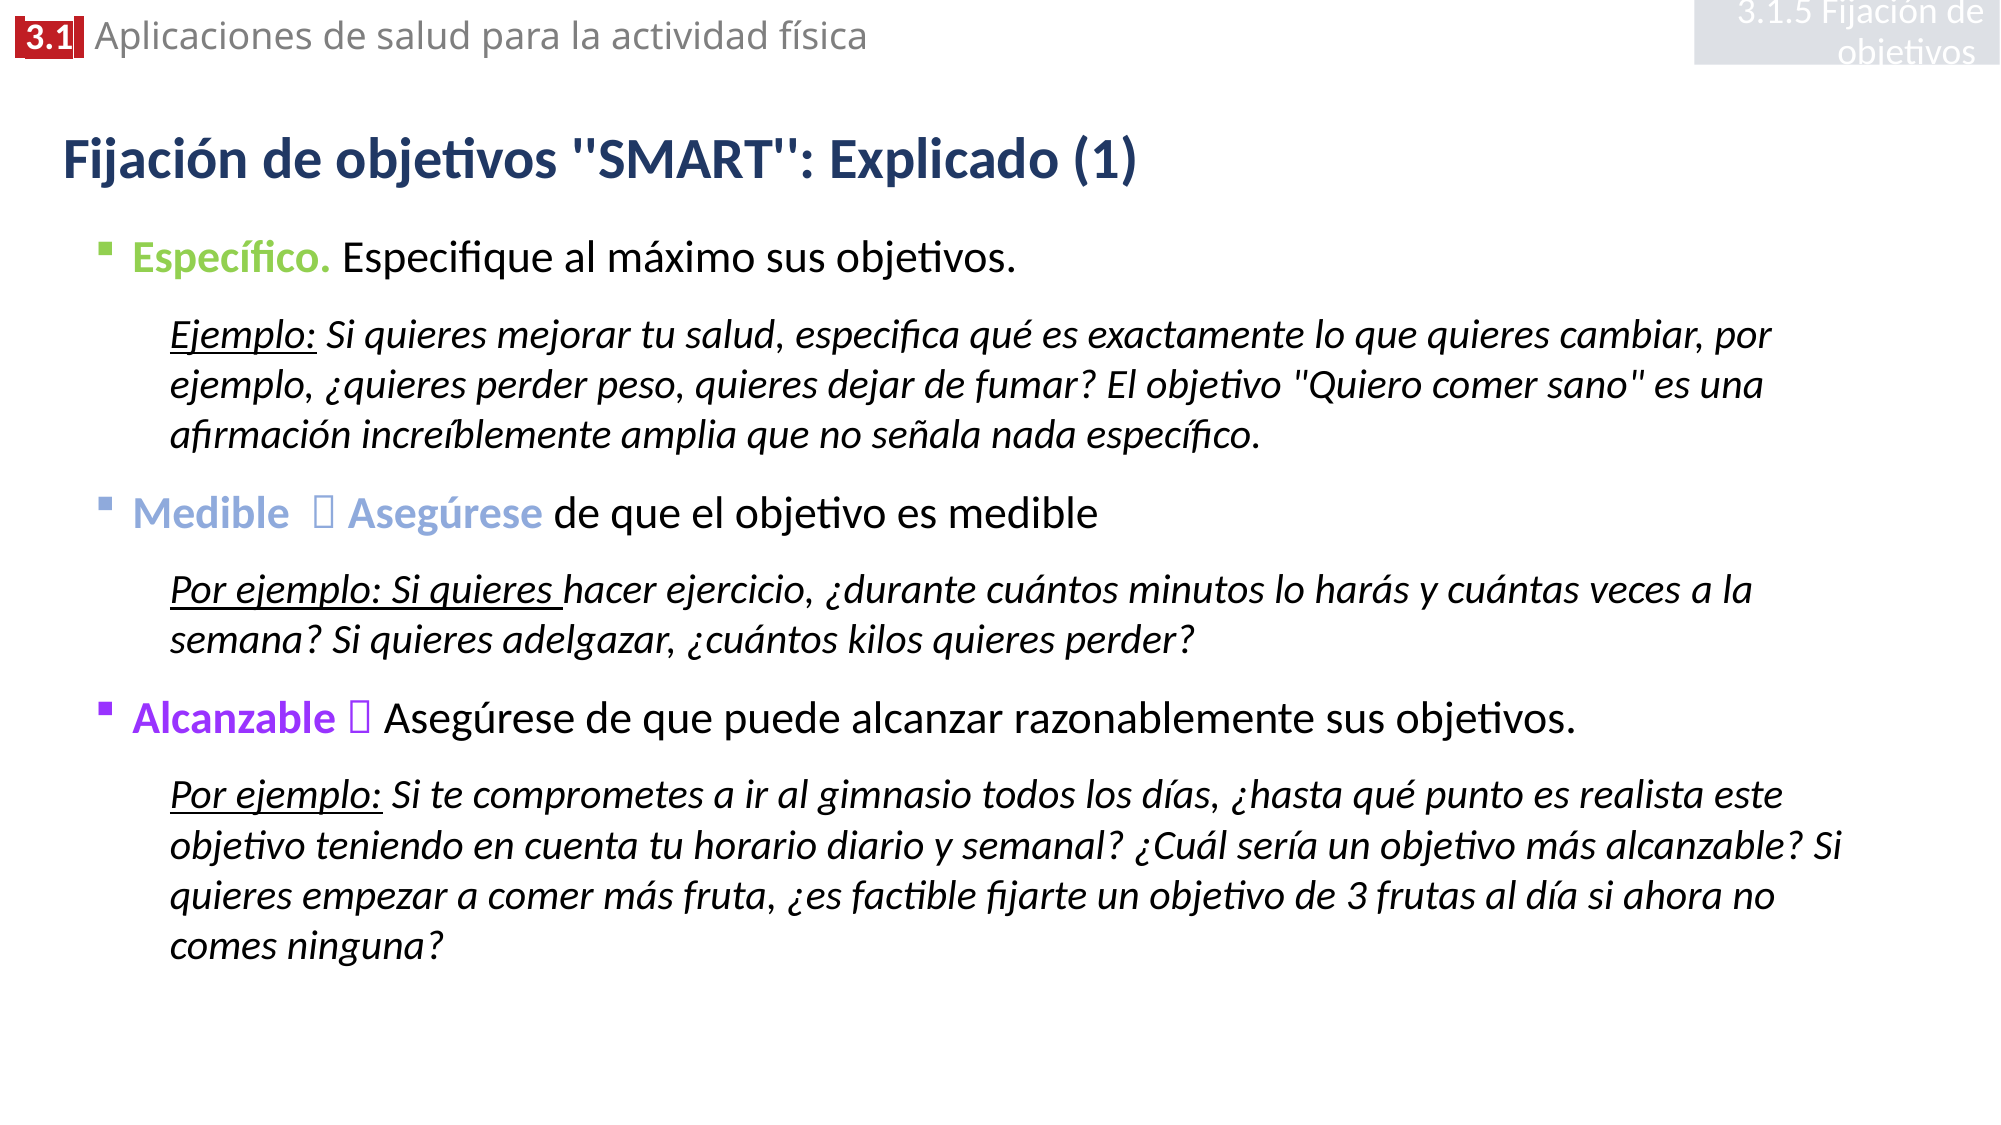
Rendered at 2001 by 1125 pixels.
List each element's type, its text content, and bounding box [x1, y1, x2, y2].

list Específico. Especifique al máximo sus objetivos. Ejemplo: Si quieres mejorar tu salud, especifica qué es exactamente lo que quieres cambiar, por ejemplo, ¿quieres perder peso, quieres dejar de fumar? El objetivo "Quiero comer sano" es una afirmación increíblemente amplia que no señala nada específico. Medible  Asegúrese de que el objetivo es medible Por ejemplo: Si quieres hacer ejercicio, ¿durante cuántos minutos lo harás y cuántas veces a la semana? Si quieres adelgazar, ¿cuántos kilos quieres perder? Alcanzable  Asegúrese de que puede alcanzar razonablemente sus objetivos. Por ejemplo: Si te comprometes a ir al gimnasio todos los días, ¿hasta qué punto es realista este objetivo teniendo en cuenta tu horario diario y semanal? ¿Cuál sería un objetivo más alcanzable? Si quieres empezar a comer más fruta, ¿es factible fijarte un objetivo de 3 frutas al día si ahora no comes ninguna? [79, 219, 1897, 995]
title Fijación de objetivos ''SMART'': Explicado (1) [48, 100, 1863, 220]
text_box 3.1.5 Fijación de objetivos [1694, 0, 2000, 65]
